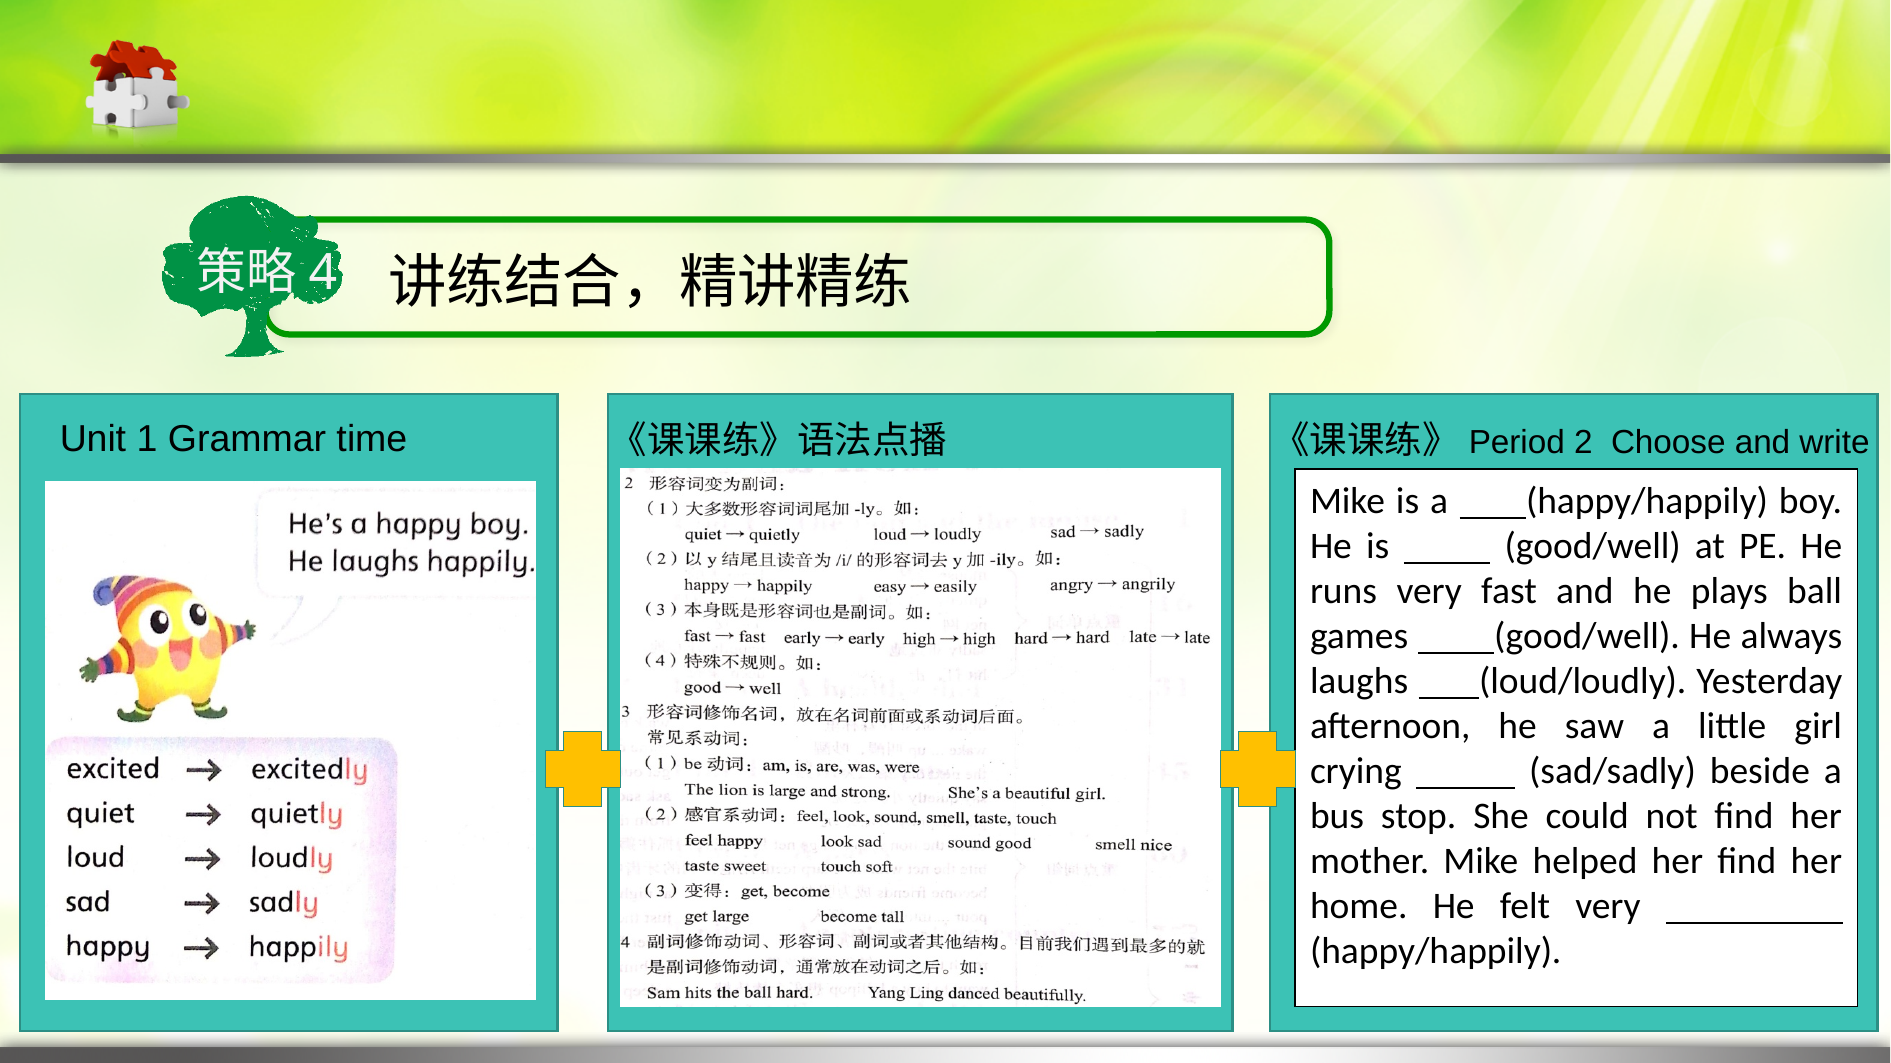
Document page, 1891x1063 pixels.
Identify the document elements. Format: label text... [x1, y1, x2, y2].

picture [619, 468, 1221, 1007]
text_box [607, 469, 619, 749]
text_box 《课课练》Period 2 Choose and write [1308, 408, 1891, 469]
text_box [544, 730, 619, 807]
picture [0, 0, 1891, 1063]
text_box [1220, 730, 1296, 807]
text_box [1269, 393, 1879, 408]
text_box [607, 393, 1234, 408]
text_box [157, 193, 1346, 367]
text_box Mike is a (happy/happily) boy. He is (good/well) at PE. He runs very fast and he plays ball games (good/well). He always laughs (loud/loudly). Yesterday afternoon, he saw a little girl crying (sad/sadly) beside a bus stop. She could not find her mother. Mike helped her find her home. He felt very (happy/happily). [1295, 469, 1858, 1007]
text_box 《课课练》语法点播 [595, 408, 1308, 469]
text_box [44, 406, 536, 1000]
text_box [1221, 469, 1234, 749]
text_box [607, 789, 1234, 1032]
text_box [1269, 469, 1879, 1032]
text_box [19, 393, 559, 1032]
picture [1234, 469, 1269, 749]
